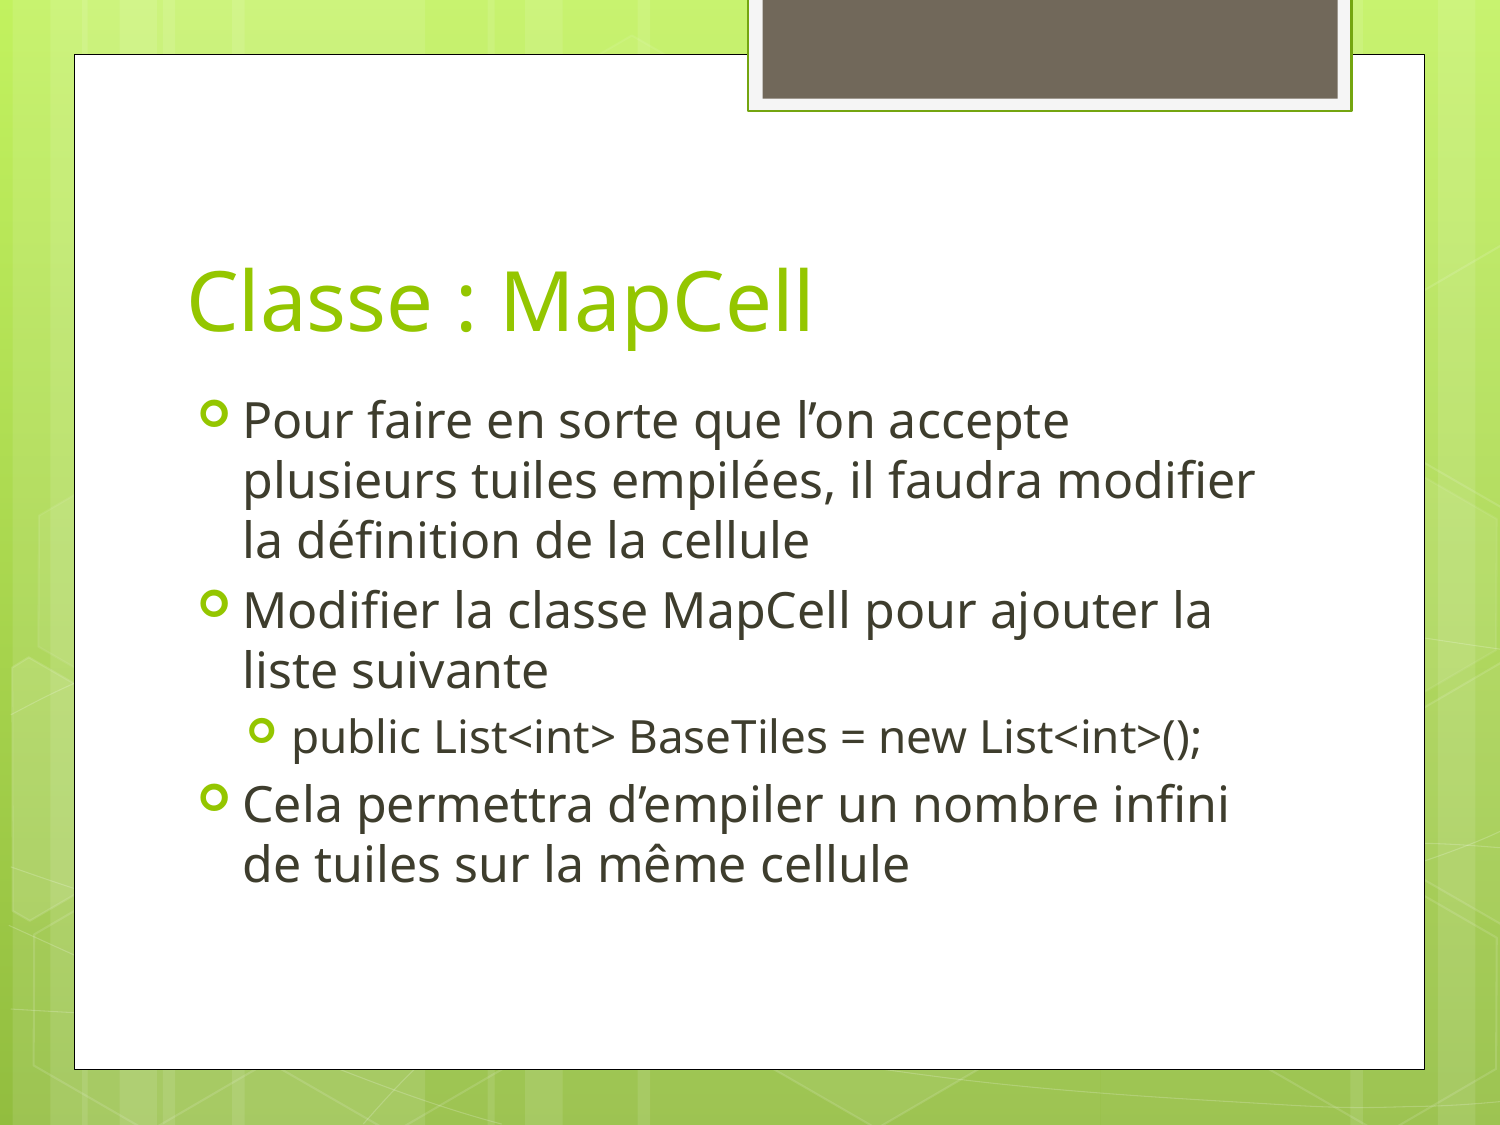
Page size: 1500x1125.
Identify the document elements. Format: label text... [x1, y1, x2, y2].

list Pour faire en sorte que l’on accepte plusieurs tuiles empilées, il faudra modifier la définition de la cellule Modifier la classe MapCell pour ajouter la liste suivante public List<int> BaseTiles = new List<int>(); Cela permettra d’empiler un nombre infini de tuiles sur la même cellule [171, 381, 1283, 957]
title Classe : MapCell [171, 168, 1324, 357]
